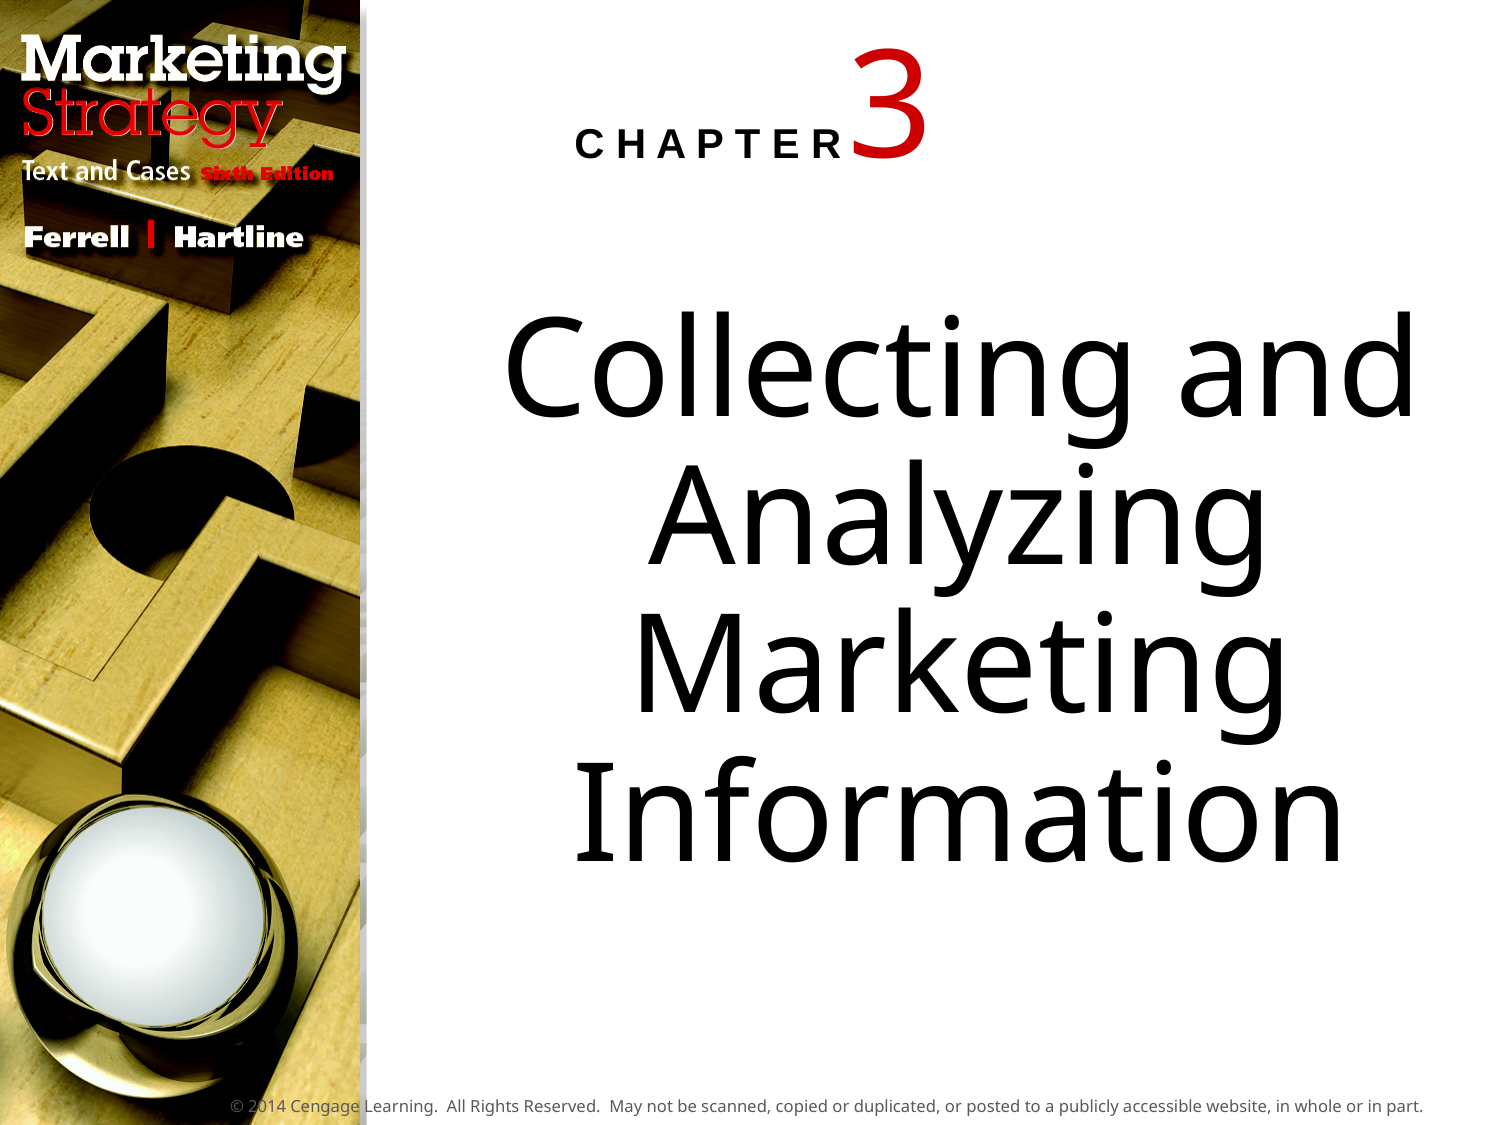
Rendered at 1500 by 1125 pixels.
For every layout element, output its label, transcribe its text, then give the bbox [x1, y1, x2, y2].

picture [0, 0, 367, 1125]
title Collecting and Analyzing Marketing Information [471, 287, 1451, 957]
